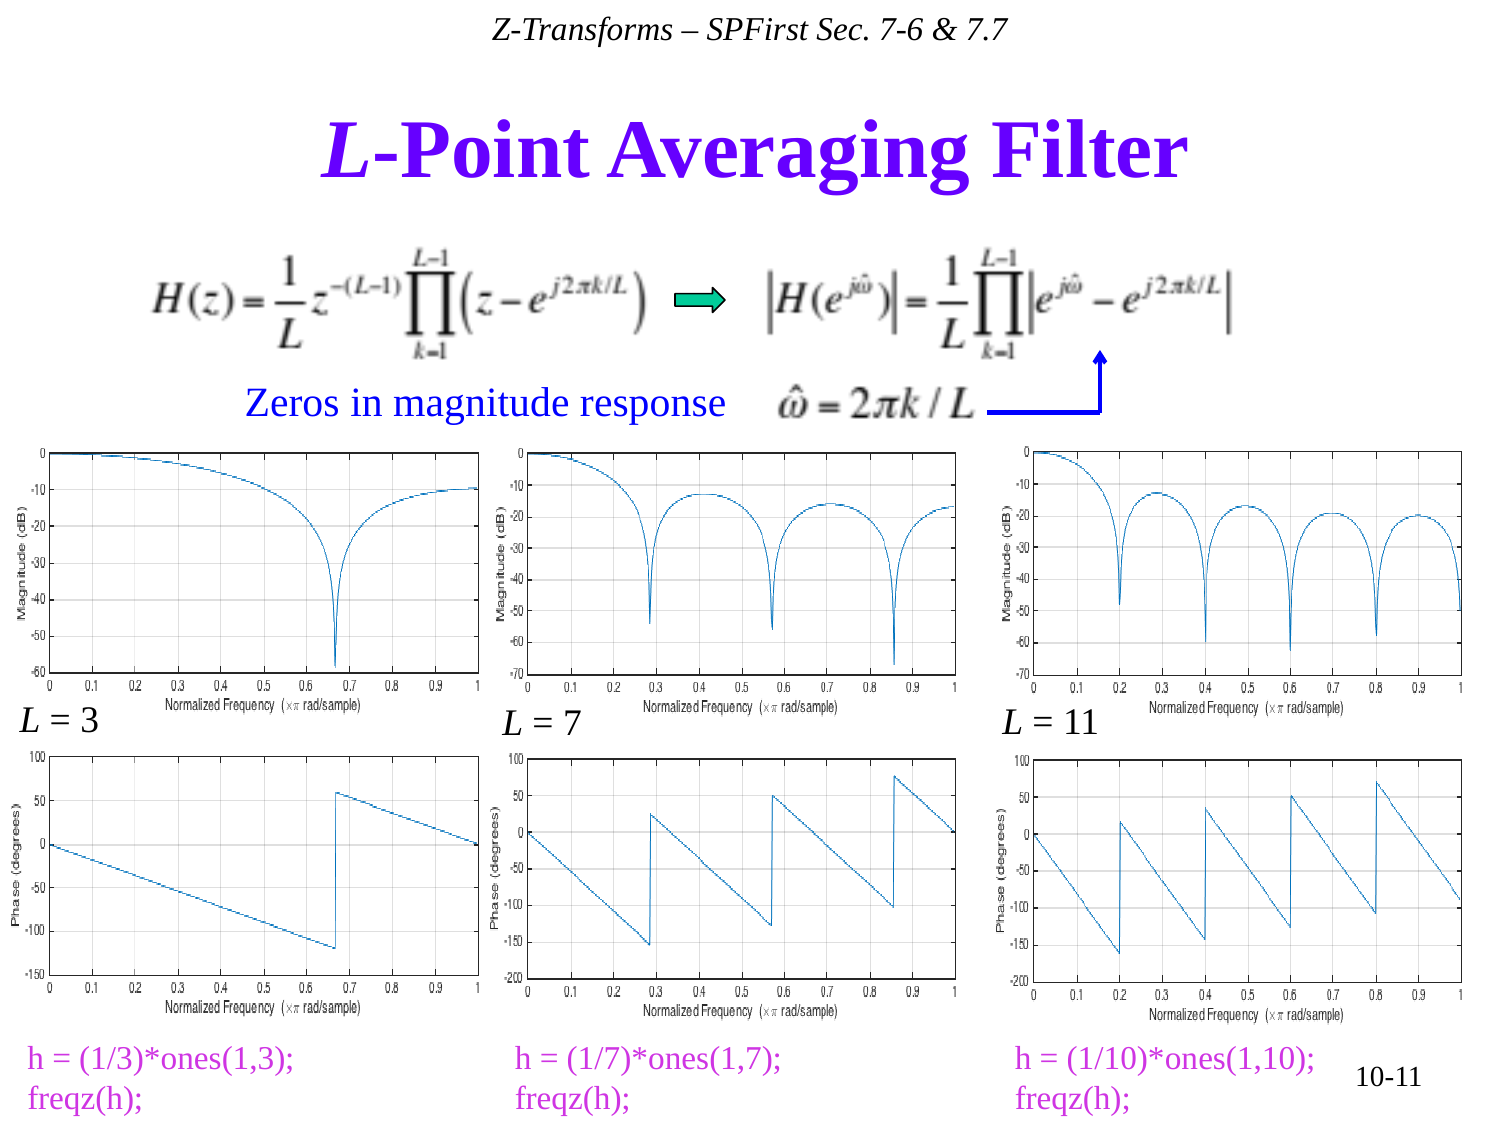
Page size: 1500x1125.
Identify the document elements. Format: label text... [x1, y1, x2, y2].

picture [7, 437, 979, 1034]
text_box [229, 366, 977, 434]
text_box h = (1/7)*ones(1,7); freqz(h); [500, 1041, 838, 1124]
text_box [675, 287, 726, 313]
text_box h = (1/10)*ones(1,10); freqz(h); [999, 1046, 1338, 1124]
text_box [763, 237, 1233, 363]
text_box Z-Transforms – SPFirst Sec. 7-6 & 7.7 [0, 0, 1500, 55]
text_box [146, 237, 651, 363]
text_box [987, 349, 1101, 413]
picture [992, 435, 1484, 1038]
text_box h = (1/3)*ones(1,3); freqz(h); [12, 1040, 350, 1124]
title L-Point Averaging Filter [75, 55, 1438, 238]
slide_number 10-11 [1124, 1049, 1438, 1125]
